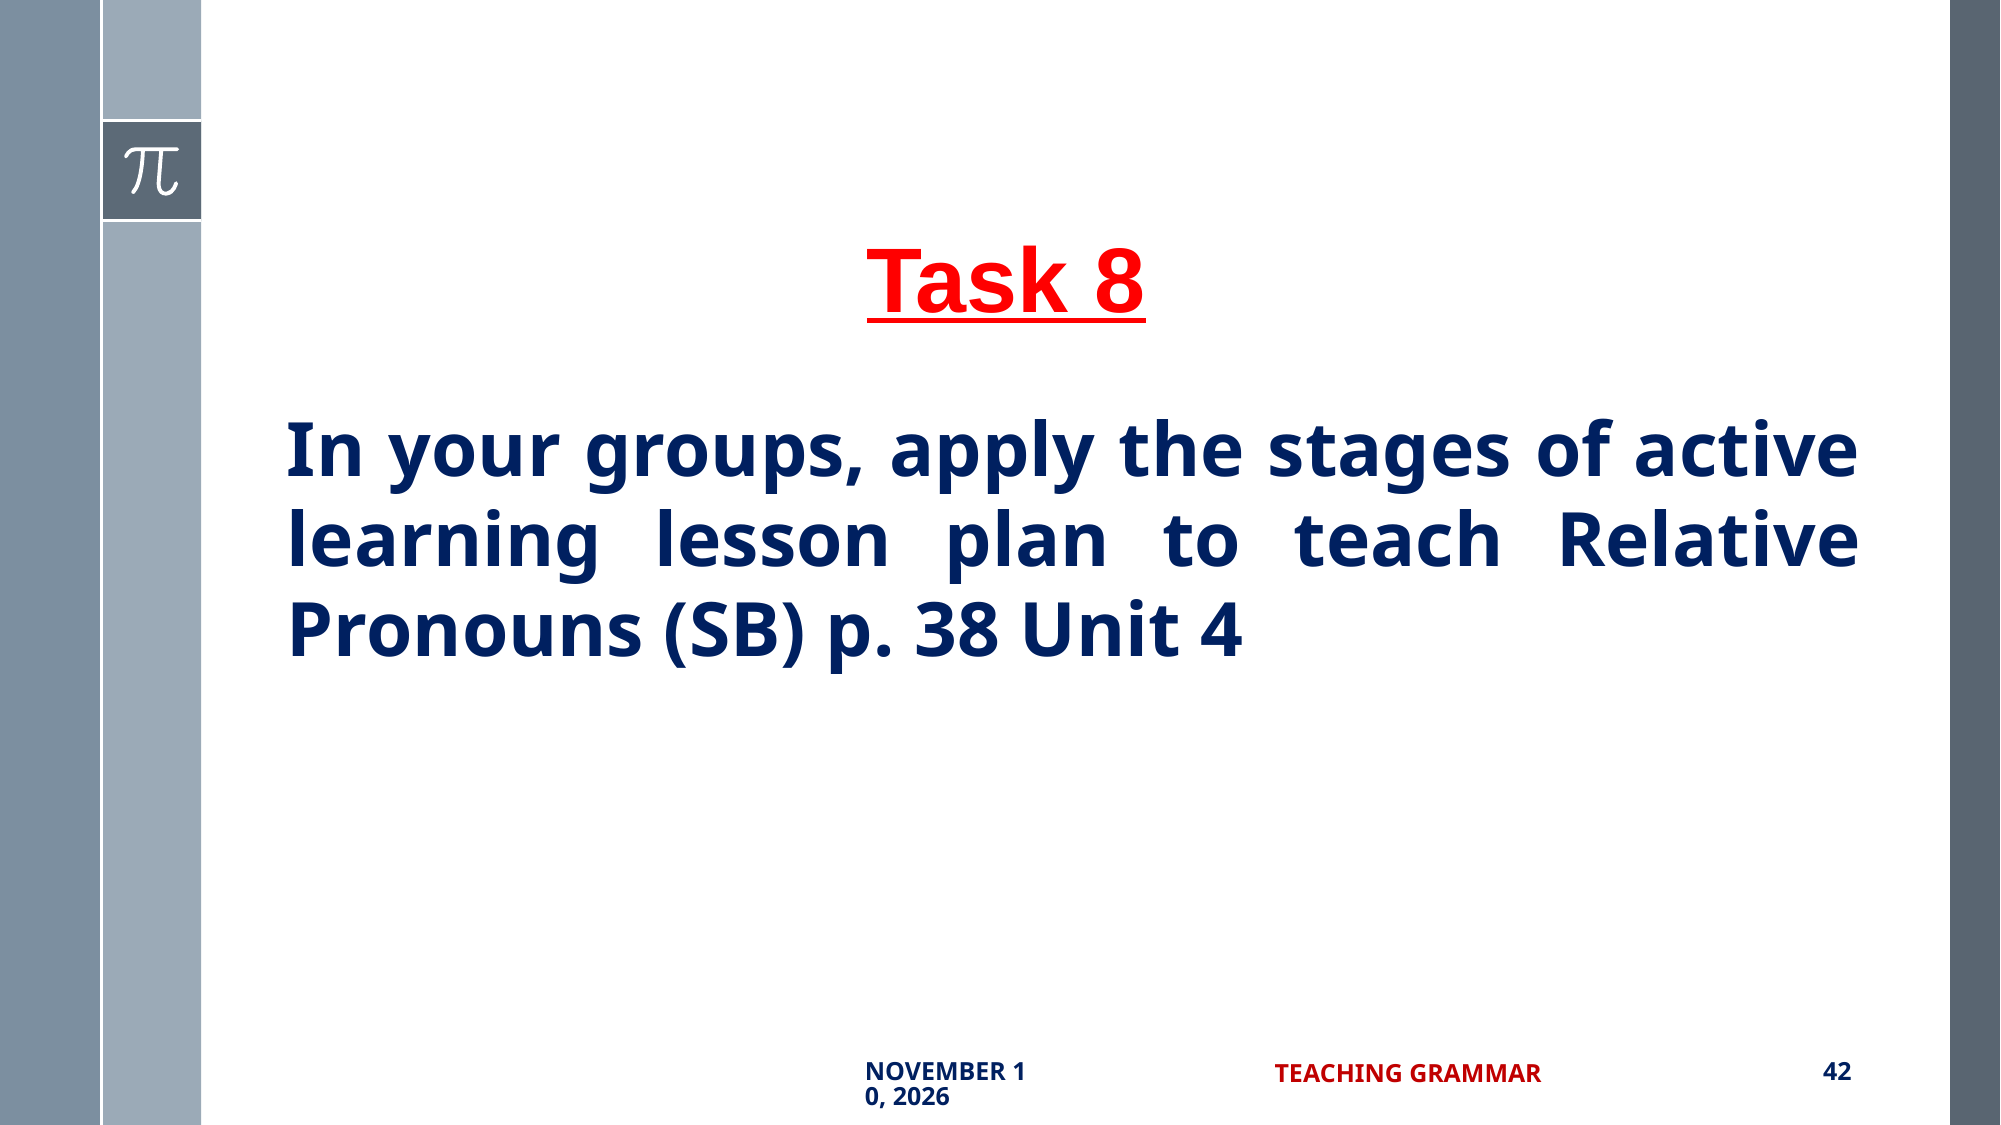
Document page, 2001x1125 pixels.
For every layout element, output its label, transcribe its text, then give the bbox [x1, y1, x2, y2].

text_box Task 8 [824, 226, 1188, 341]
text_box In your groups, apply the stages of active learning lesson plan to teach Relative Pronouns (SB) p. 38 Unit 4 [272, 394, 1877, 680]
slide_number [849, 1042, 1050, 1103]
slide_number 42 [1766, 1042, 1867, 1103]
footer Teaching Grammar [1082, 1042, 1735, 1103]
